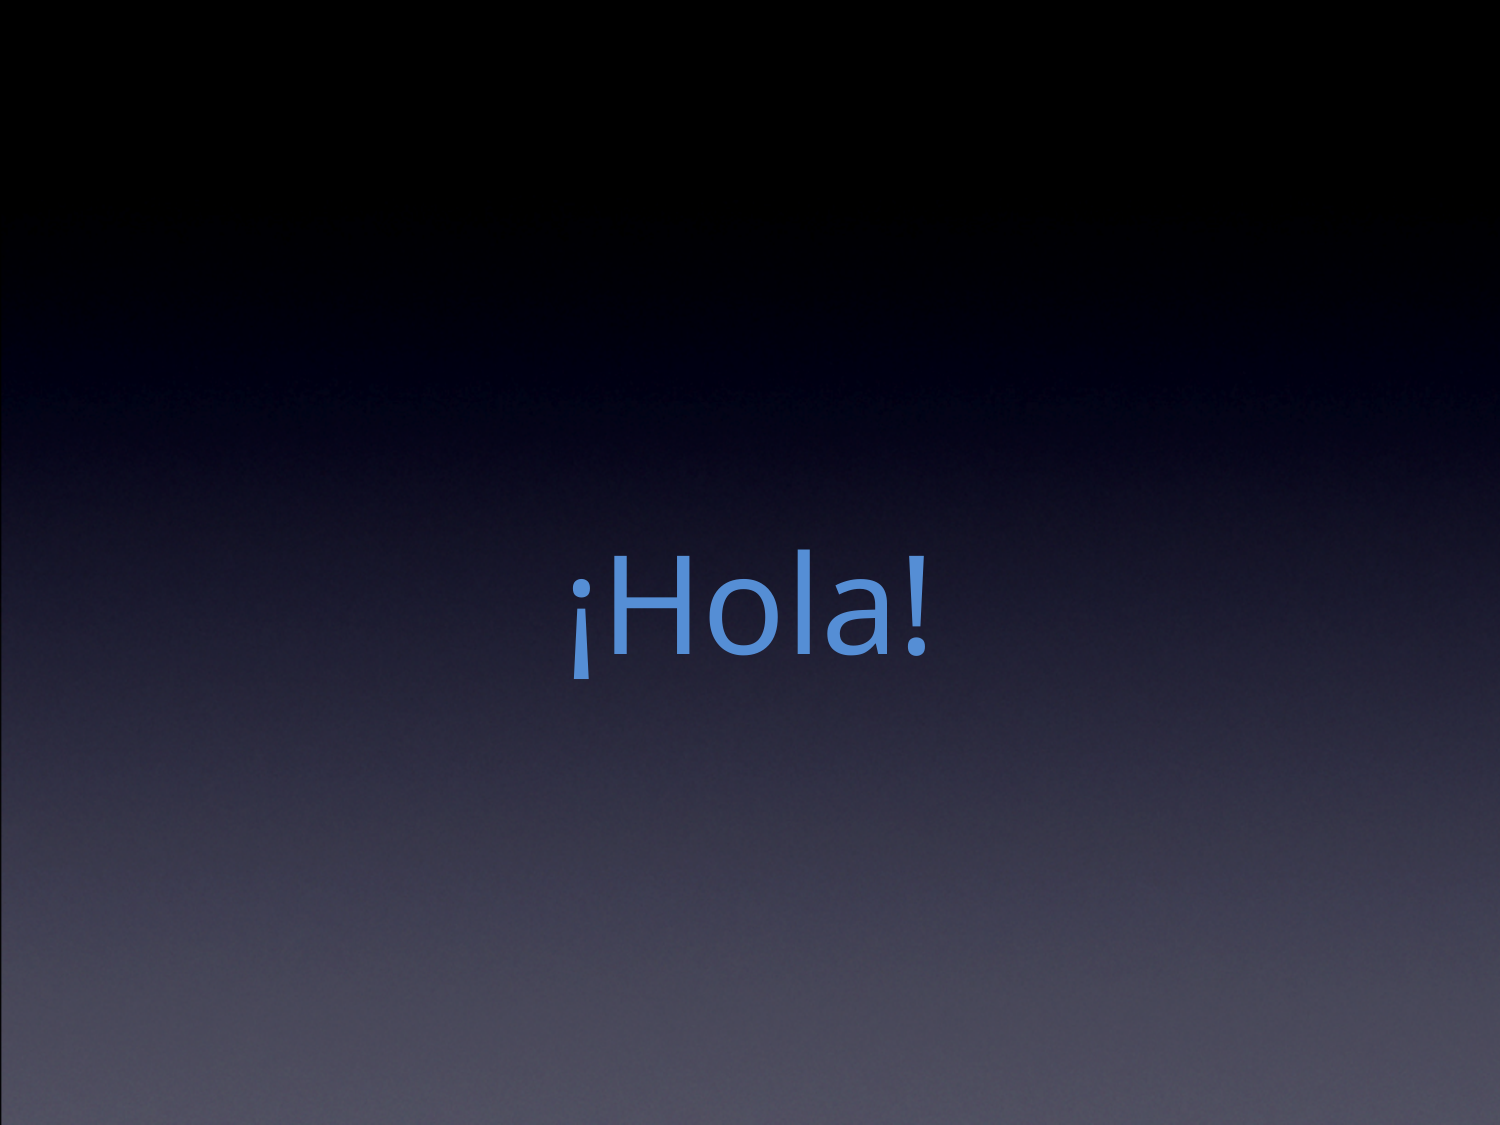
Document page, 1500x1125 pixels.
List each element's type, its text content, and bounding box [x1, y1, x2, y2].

picture [0, 0, 1500, 1125]
text_box ¡Hola! [374, 509, 1125, 690]
